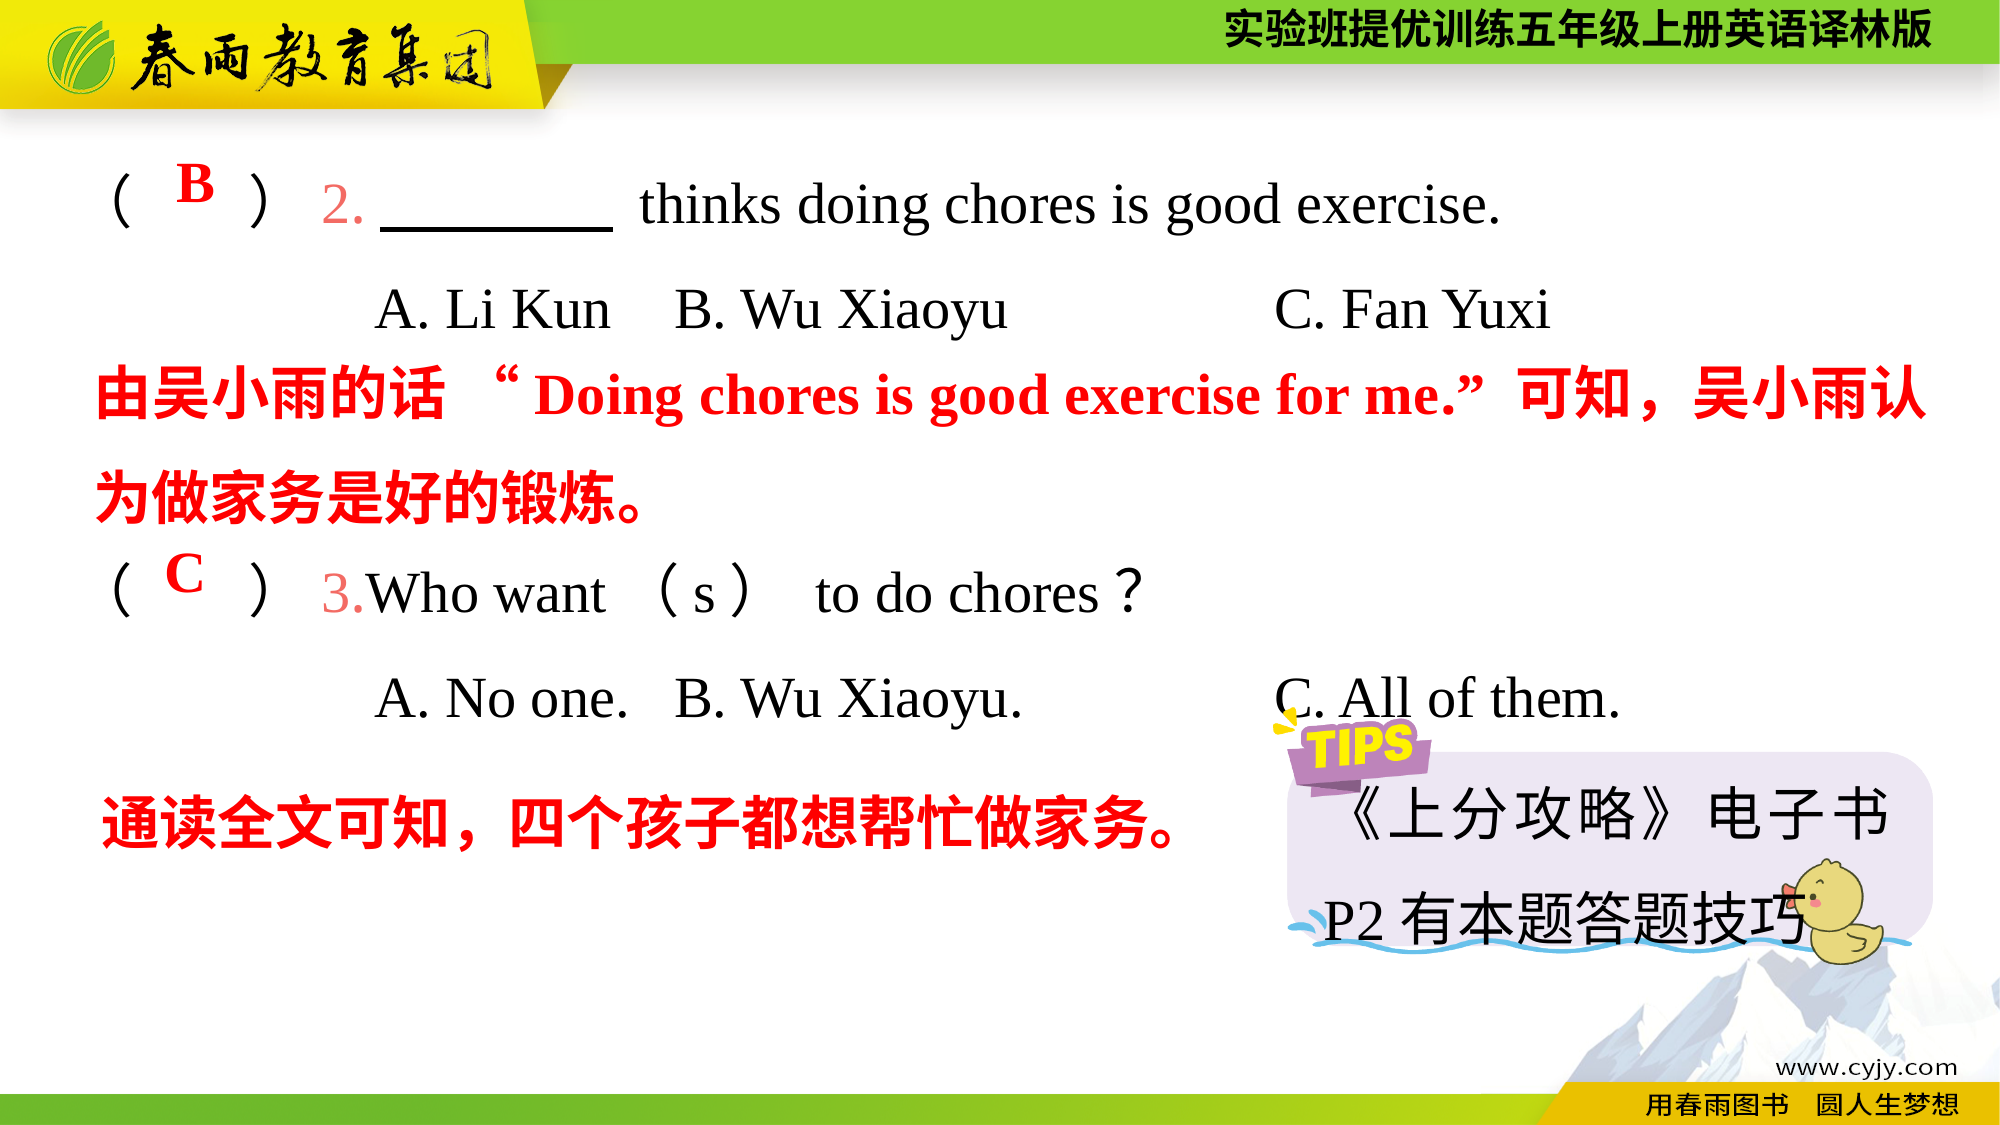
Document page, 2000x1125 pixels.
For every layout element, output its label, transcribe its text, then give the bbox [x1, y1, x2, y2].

list （ ）2. thinks doing chores is good exercise. A. Li Kun B. Wu Xiaoyu C. Fan Yuxi （ ）3.Who want（s） to do chores？ A. No one. B. Wu Xiaoyu. C. All of them. [59, 122, 1944, 744]
text_box 通读全文可知，四个孩子都想帮忙做家务。 [86, 743, 1260, 864]
text_box 由吴小雨的话 “Doing chores is good exercise for me.” 可知，吴小雨认为做家务是好的锻炼。 [78, 313, 1944, 539]
text_box C [149, 527, 222, 612]
text_box B [161, 137, 231, 222]
picture [0, 0, 2000, 1125]
